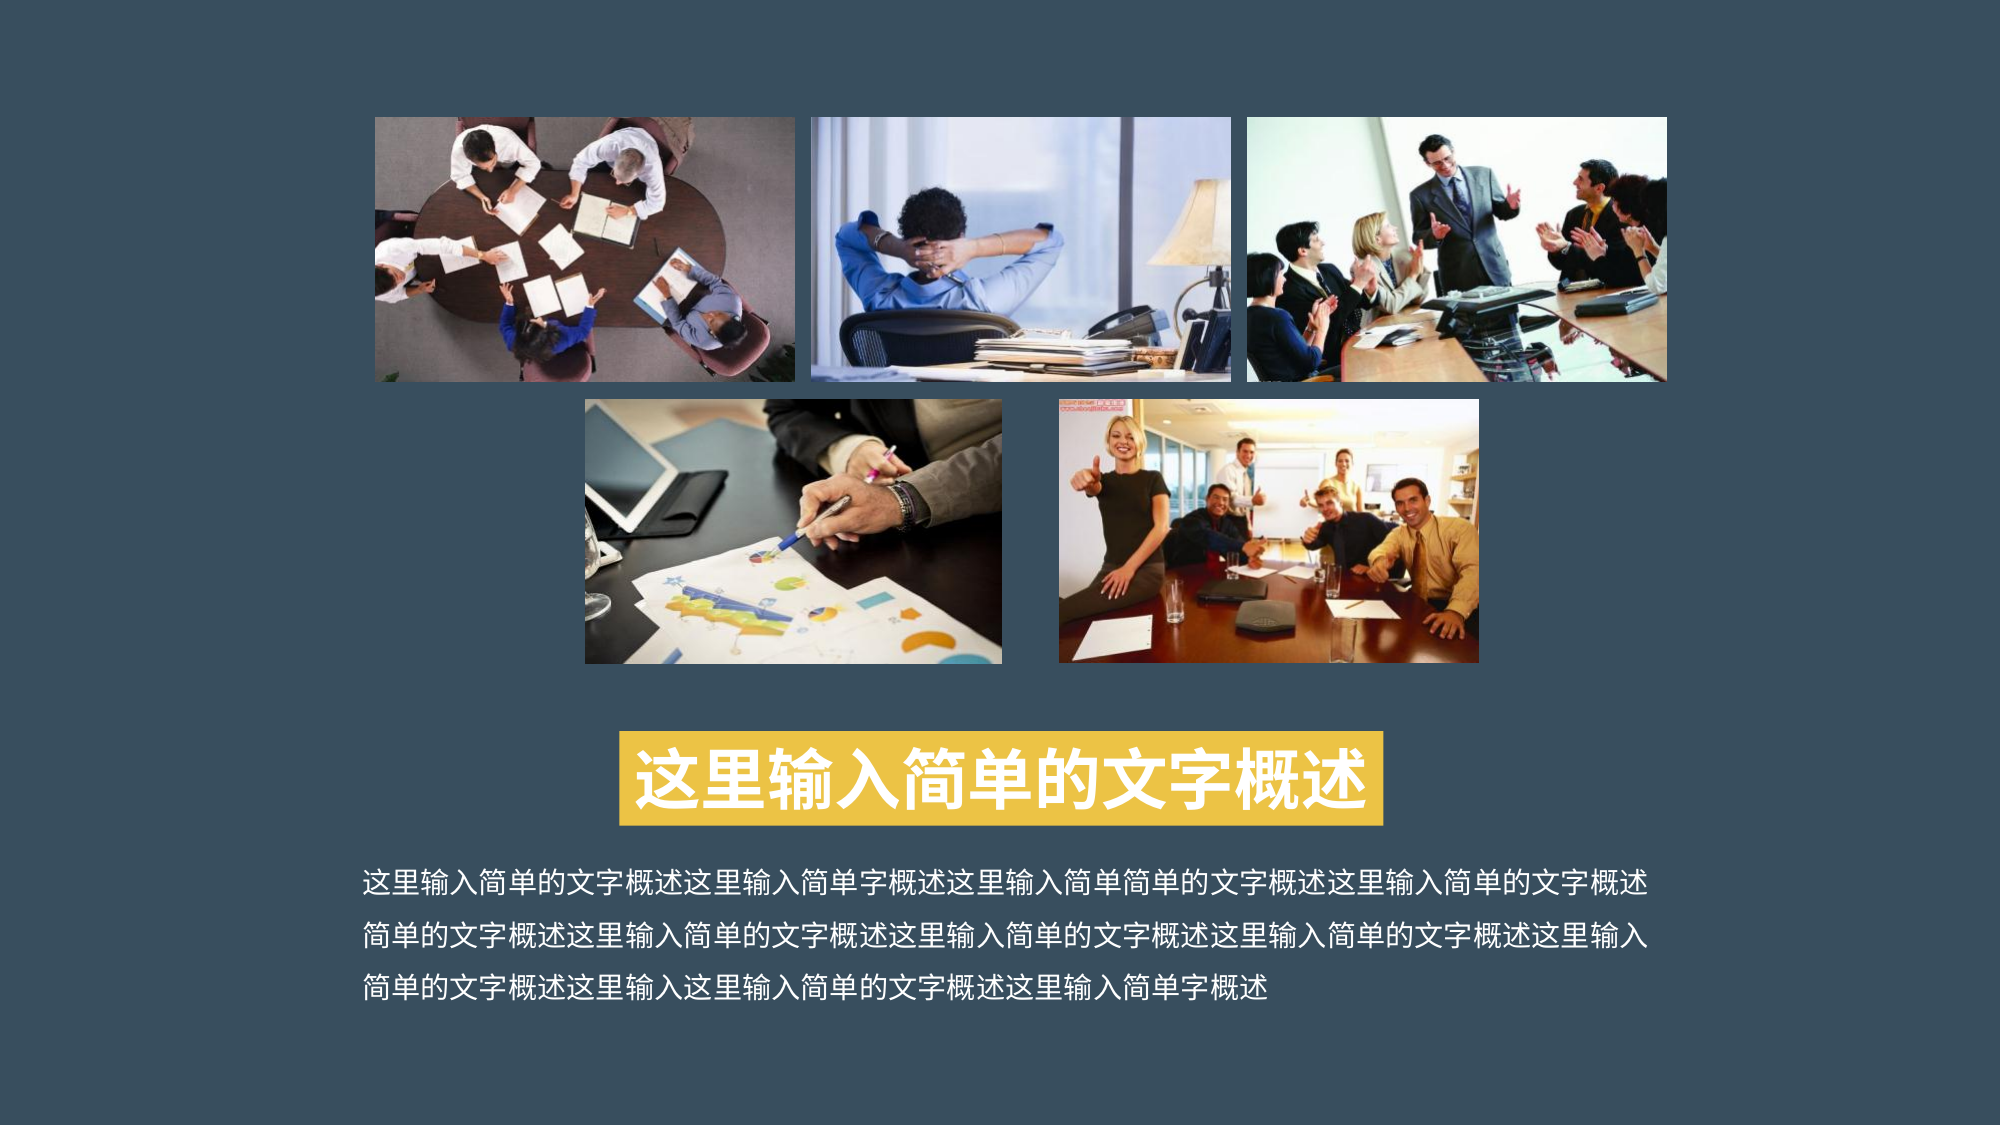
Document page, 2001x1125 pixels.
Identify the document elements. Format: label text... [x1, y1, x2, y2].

picture [1247, 117, 1667, 382]
text_box 这里输入简单的文字概述 [619, 731, 1384, 826]
picture [1059, 399, 1479, 663]
text_box 这里输入简单的文字概述这里输入简单字概述这里输入简单简单的文字概述这里输入简单的文字概述简单的文字概述这里输入简单的文字概述这里输入简单的文字概述这里输入简单的文字概述这里输入简单的文字概述这里输入这里输入简单的文字概述这里输入简单字概述 [347, 839, 1667, 1012]
picture [584, 399, 1002, 664]
picture [375, 117, 795, 382]
picture [811, 117, 1231, 382]
